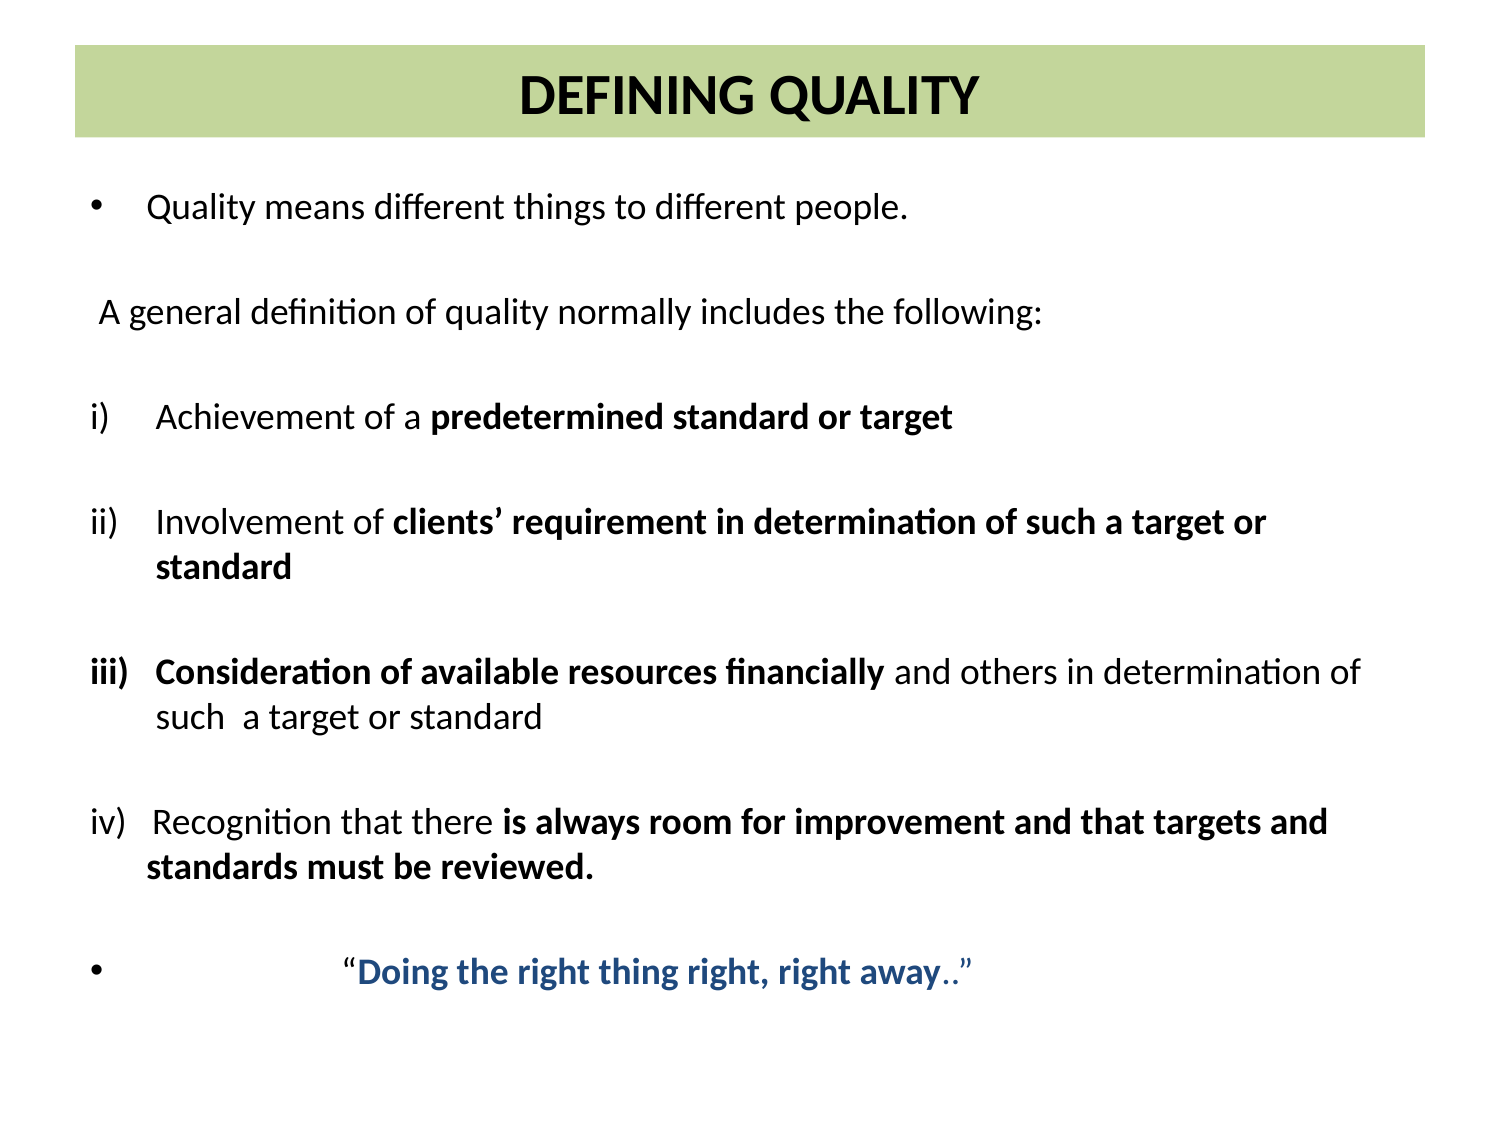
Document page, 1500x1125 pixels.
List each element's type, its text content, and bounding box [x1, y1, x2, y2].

list Quality means different things to different people. A general definition of quality normally includes the following: Achievement of a predetermined standard or target Involvement of clients’ requirement in determination of such a target or standard Consideration of available resources financially and others in determination of such a target or standard iv) Recognition that there is always room for improvement and that targets and standards must be reviewed. “Doing the right thing right, right away..” [75, 174, 1425, 1075]
title DEFINING QUALITY [75, 45, 1425, 138]
